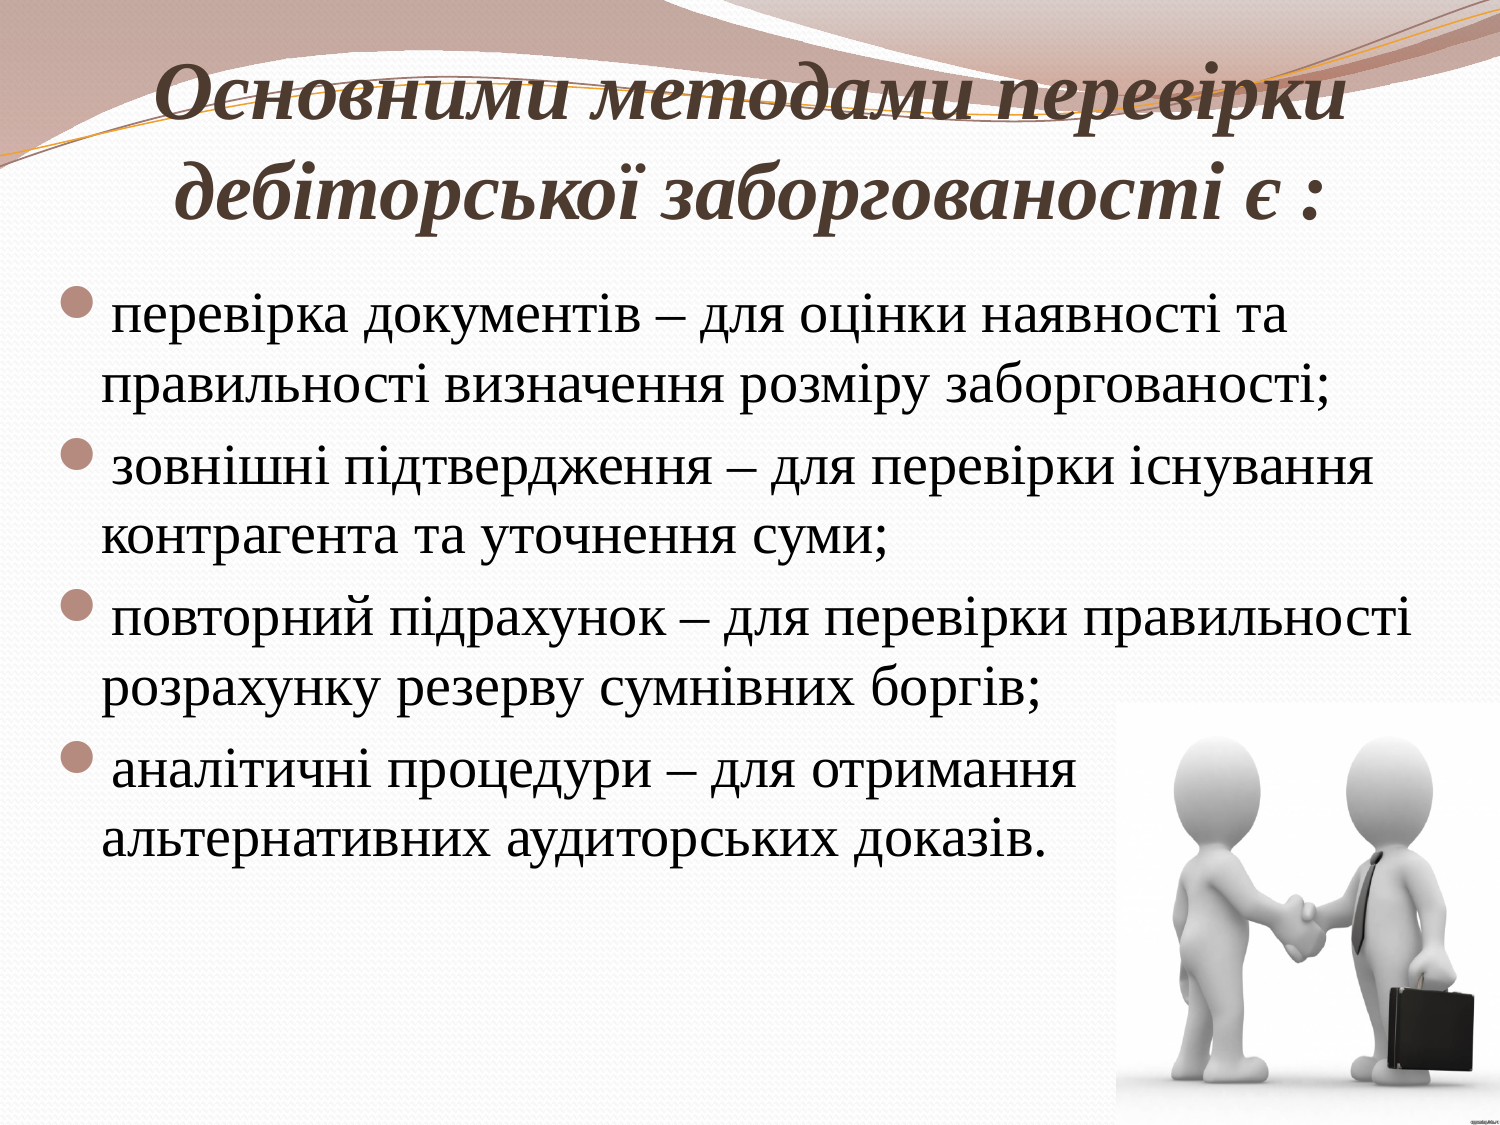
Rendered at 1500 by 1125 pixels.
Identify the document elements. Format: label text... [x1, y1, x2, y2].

table_cell Чи рахунок-фактури ведуться з належною перевіркою їх послідовності [1109, 705, 1115, 976]
title Основними методами перевірки дебіторської заборгованості є : [76, 54, 1427, 267]
list перевірка документів – для оцінки наявності та правильності визначення розміру заборгованості; зовнішні підтвердження – для перевірки існування контрагента та уточнення суми; повторний підрахунок – для перевірки правильності розрахунку резерву сумнівних боргів; аналітичні процедури – для отримання альтернативних аудиторських доказів. [41, 267, 1430, 976]
picture [1115, 702, 1500, 1125]
